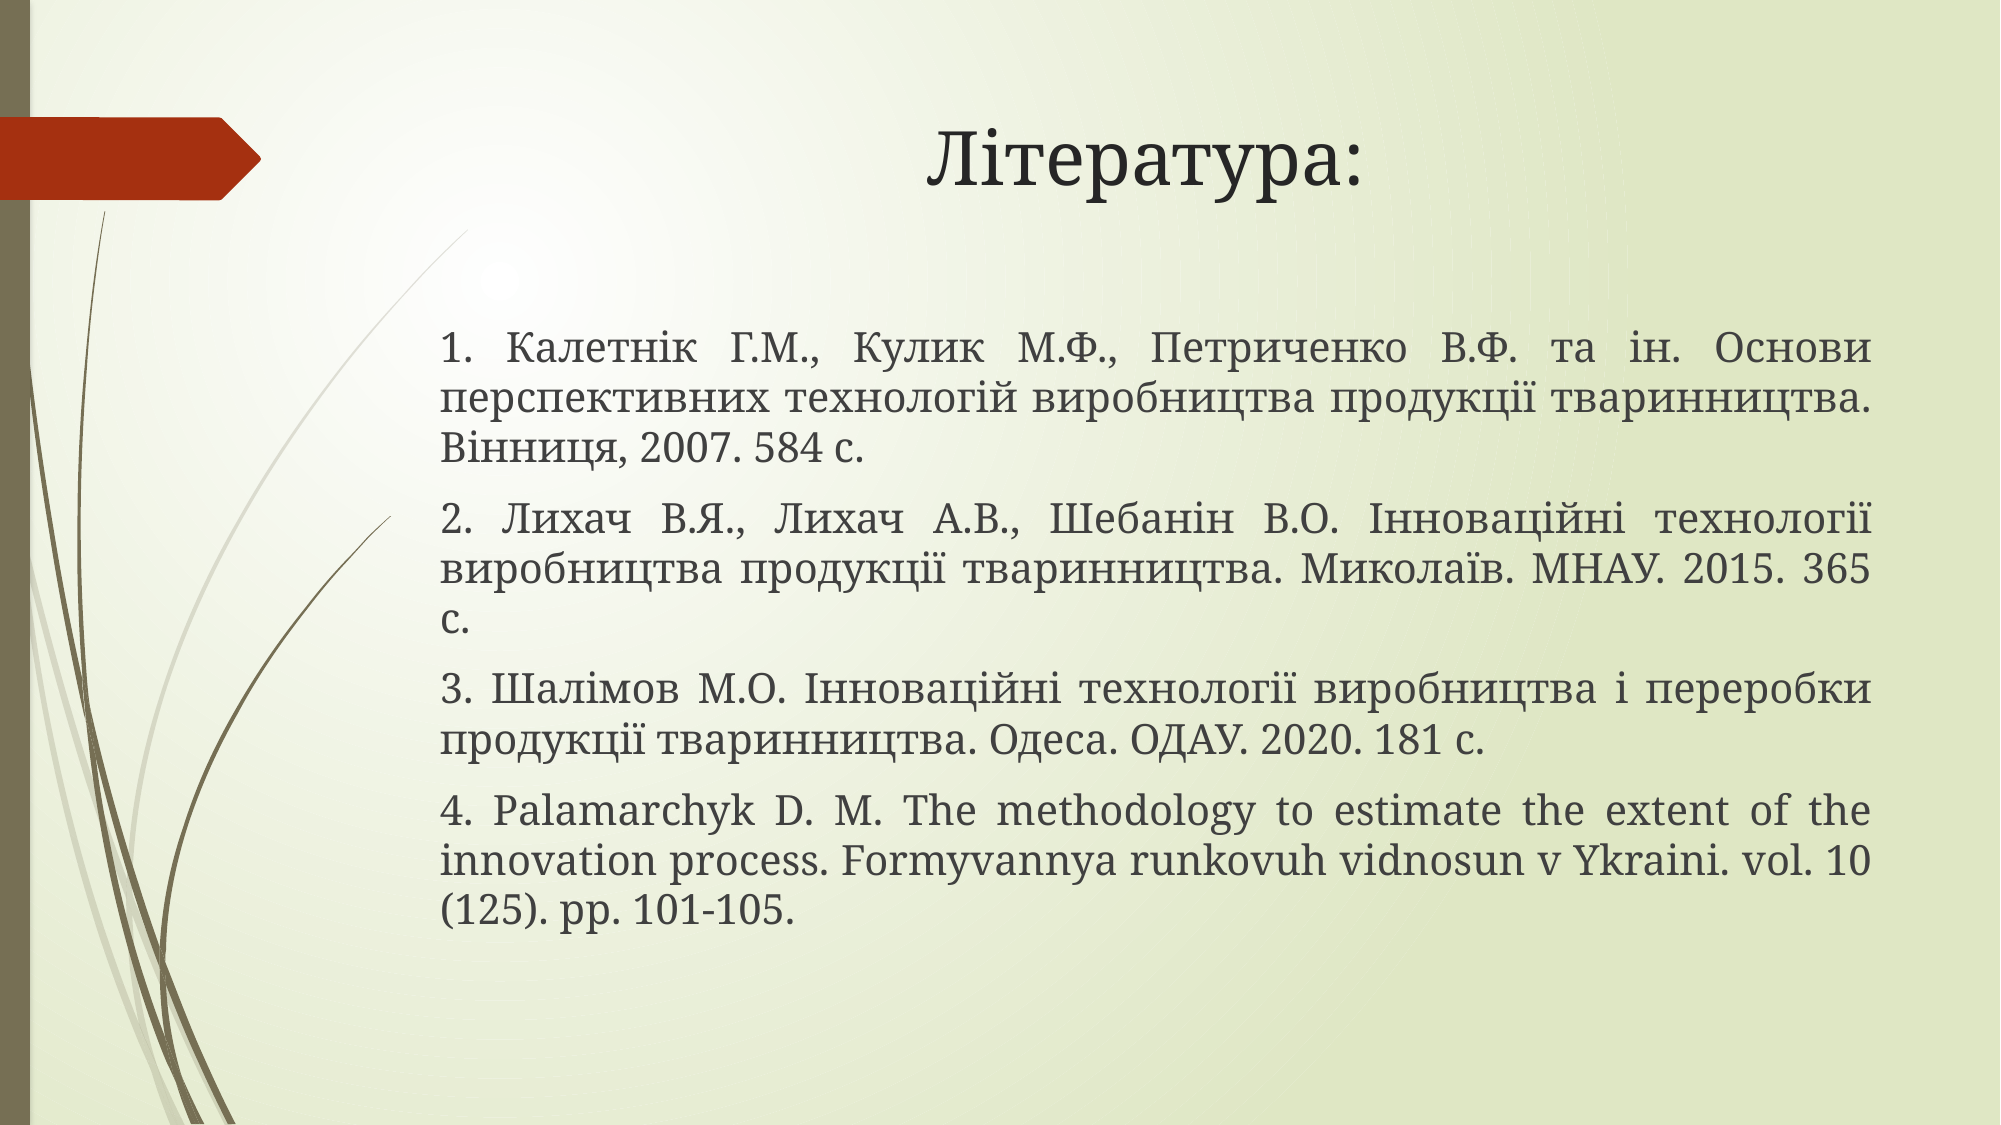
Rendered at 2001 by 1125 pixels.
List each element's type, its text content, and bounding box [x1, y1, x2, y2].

title Література: [425, 102, 1888, 313]
list 1. Калетнік Г.М., Кулик М.Ф., Петриченко В.Ф. та ін. Основи перспективних технологій виробництва продукції тваринництва. Вінниця, 2007. 584 с. 2. Лихач В.Я., Лихач А.В., Шебанін В.О. Інноваційні технології виробництва продукції тваринництва. Миколаїв. МНАУ. 2015. 365 с. 3. Шалімов М.О. Інноваційні технології виробництва і переробки продукції тваринництва. Одеса. ОДАУ. 2020. 181 с. 4. Palamarchyk D. M. The methodology to estimate the extent of the innovation process. Formyvannya runkovuh vidnosun v Ykraini. vol. 10 (125). pp. 101-105. [424, 350, 1888, 970]
